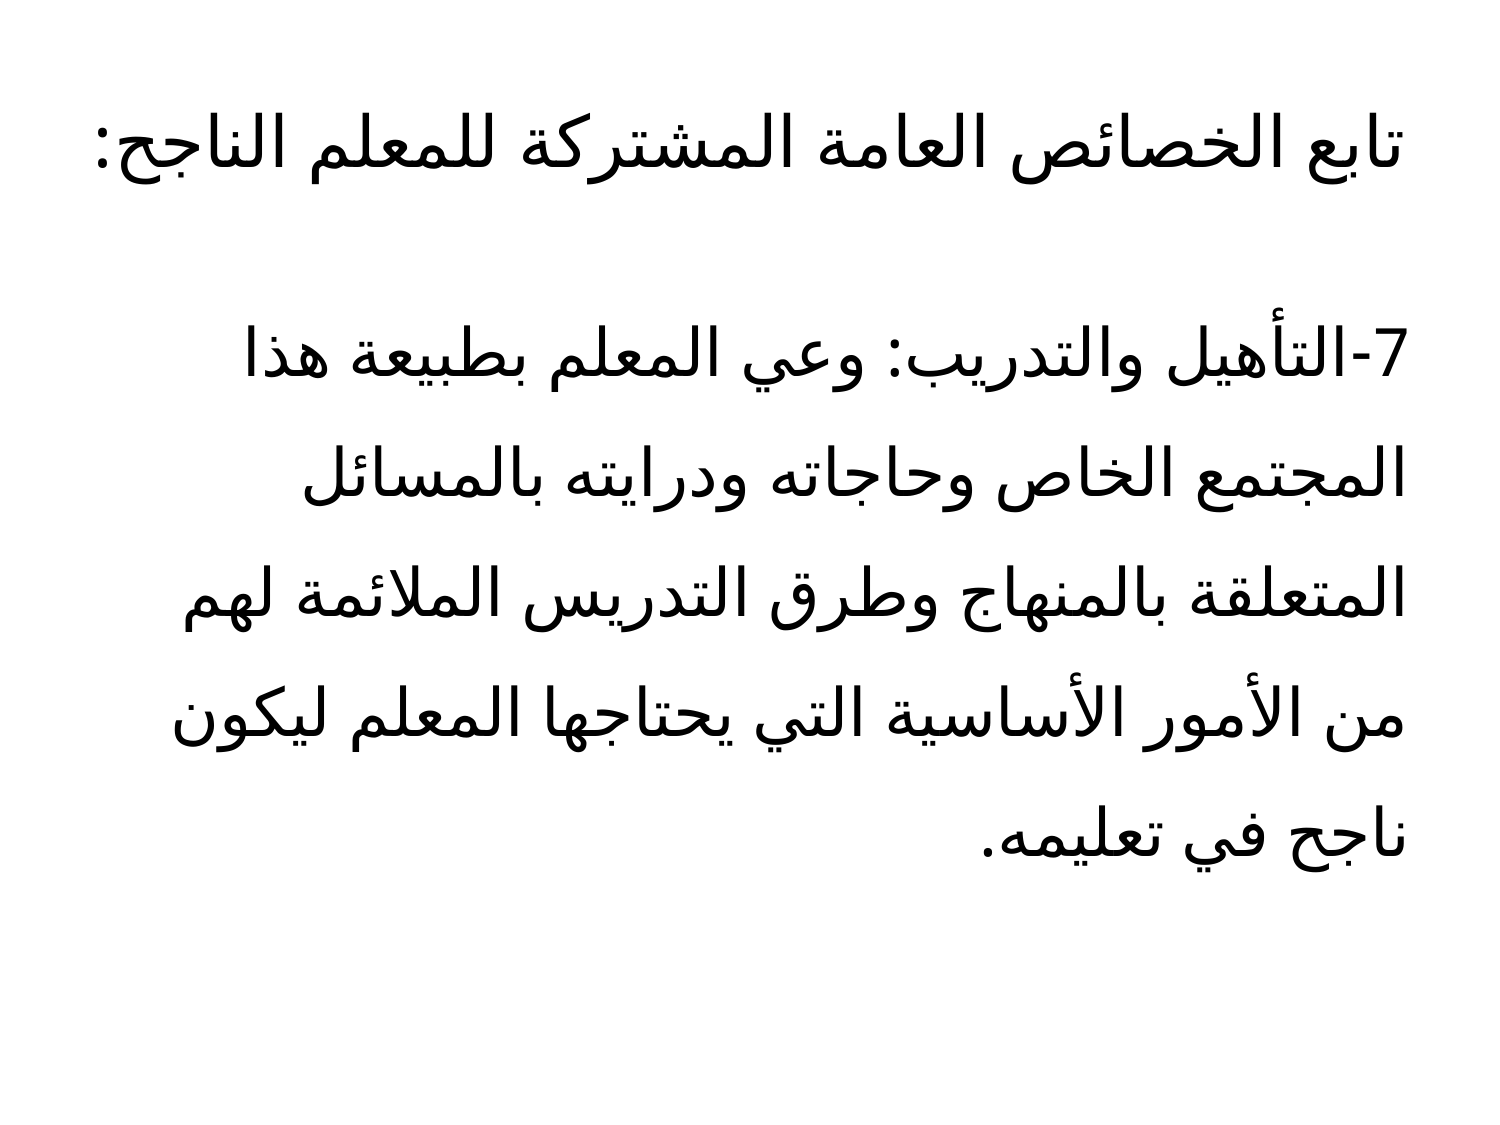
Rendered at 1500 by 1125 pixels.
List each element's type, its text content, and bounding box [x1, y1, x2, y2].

list 7-التأهيل والتدريب: وعي المعلم بطبيعة هذا المجتمع الخاص وحاجاته ودرايته بالمسائل المتعلقة بالمنهاج وطرق التدريس الملائمة لهم من الأمور الأساسية التي يحتاجها المعلم ليكون ناجح في تعليمه. [75, 262, 1425, 1005]
title تابع الخصائص العامة المشتركة للمعلم الناجح: [75, 45, 1425, 233]
